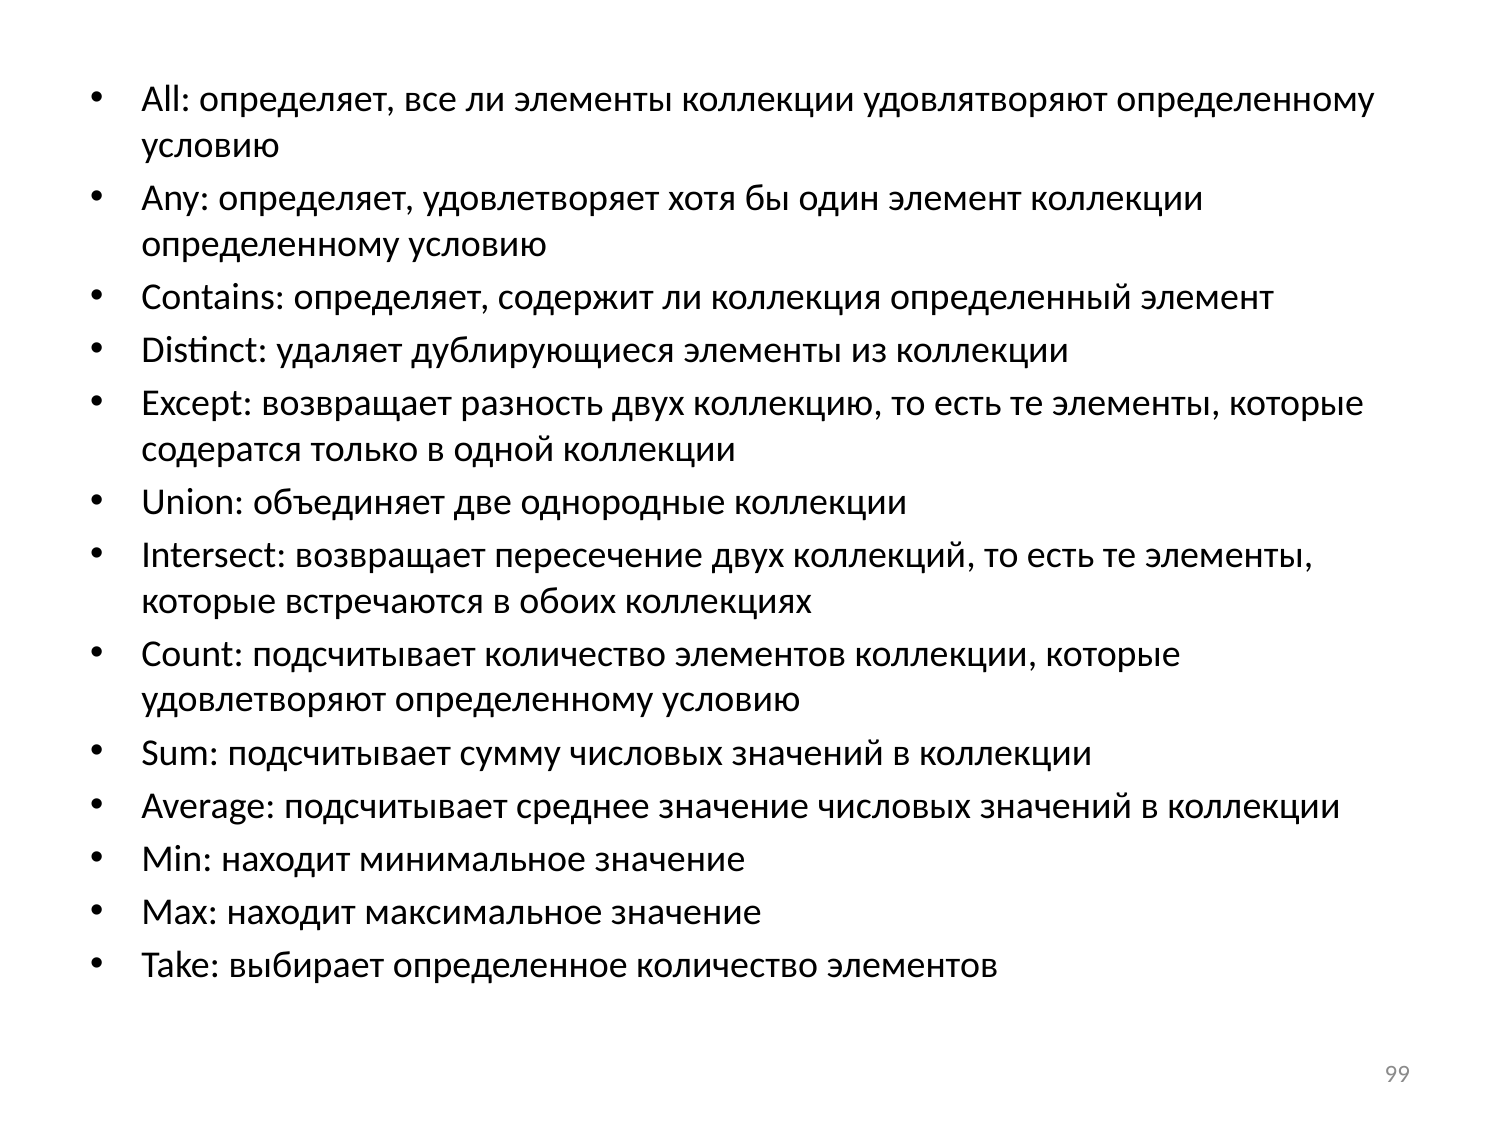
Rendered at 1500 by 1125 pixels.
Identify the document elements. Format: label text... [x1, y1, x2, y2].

list All: определяет, все ли элементы коллекции удовлятворяют определенному условию Any: определяет, удовлетворяет хотя бы один элемент коллекции определенному условию Contains: определяет, содержит ли коллекция определенный элемент Distinct: удаляет дублирующиеся элементы из коллекции Except: возвращает разность двух коллекцию, то есть те элементы, которые содератся только в одной коллекции Union: объединяет две однородные коллекции Intersect: возвращает пересечение двух коллекций, то есть те элементы, которые встречаются в обоих коллекциях Count: подсчитывает количество элементов коллекции, которые удовлетворяют определенному условию Sum: подсчитывает сумму числовых значений в коллекции Average: подсчитывает cреднее значение числовых значений в коллекции Min: находит минимальное значение Max: находит максимальное значение Take: выбирает определенное количество элементов [75, 66, 1425, 1005]
slide_number 99 [1074, 1042, 1425, 1103]
